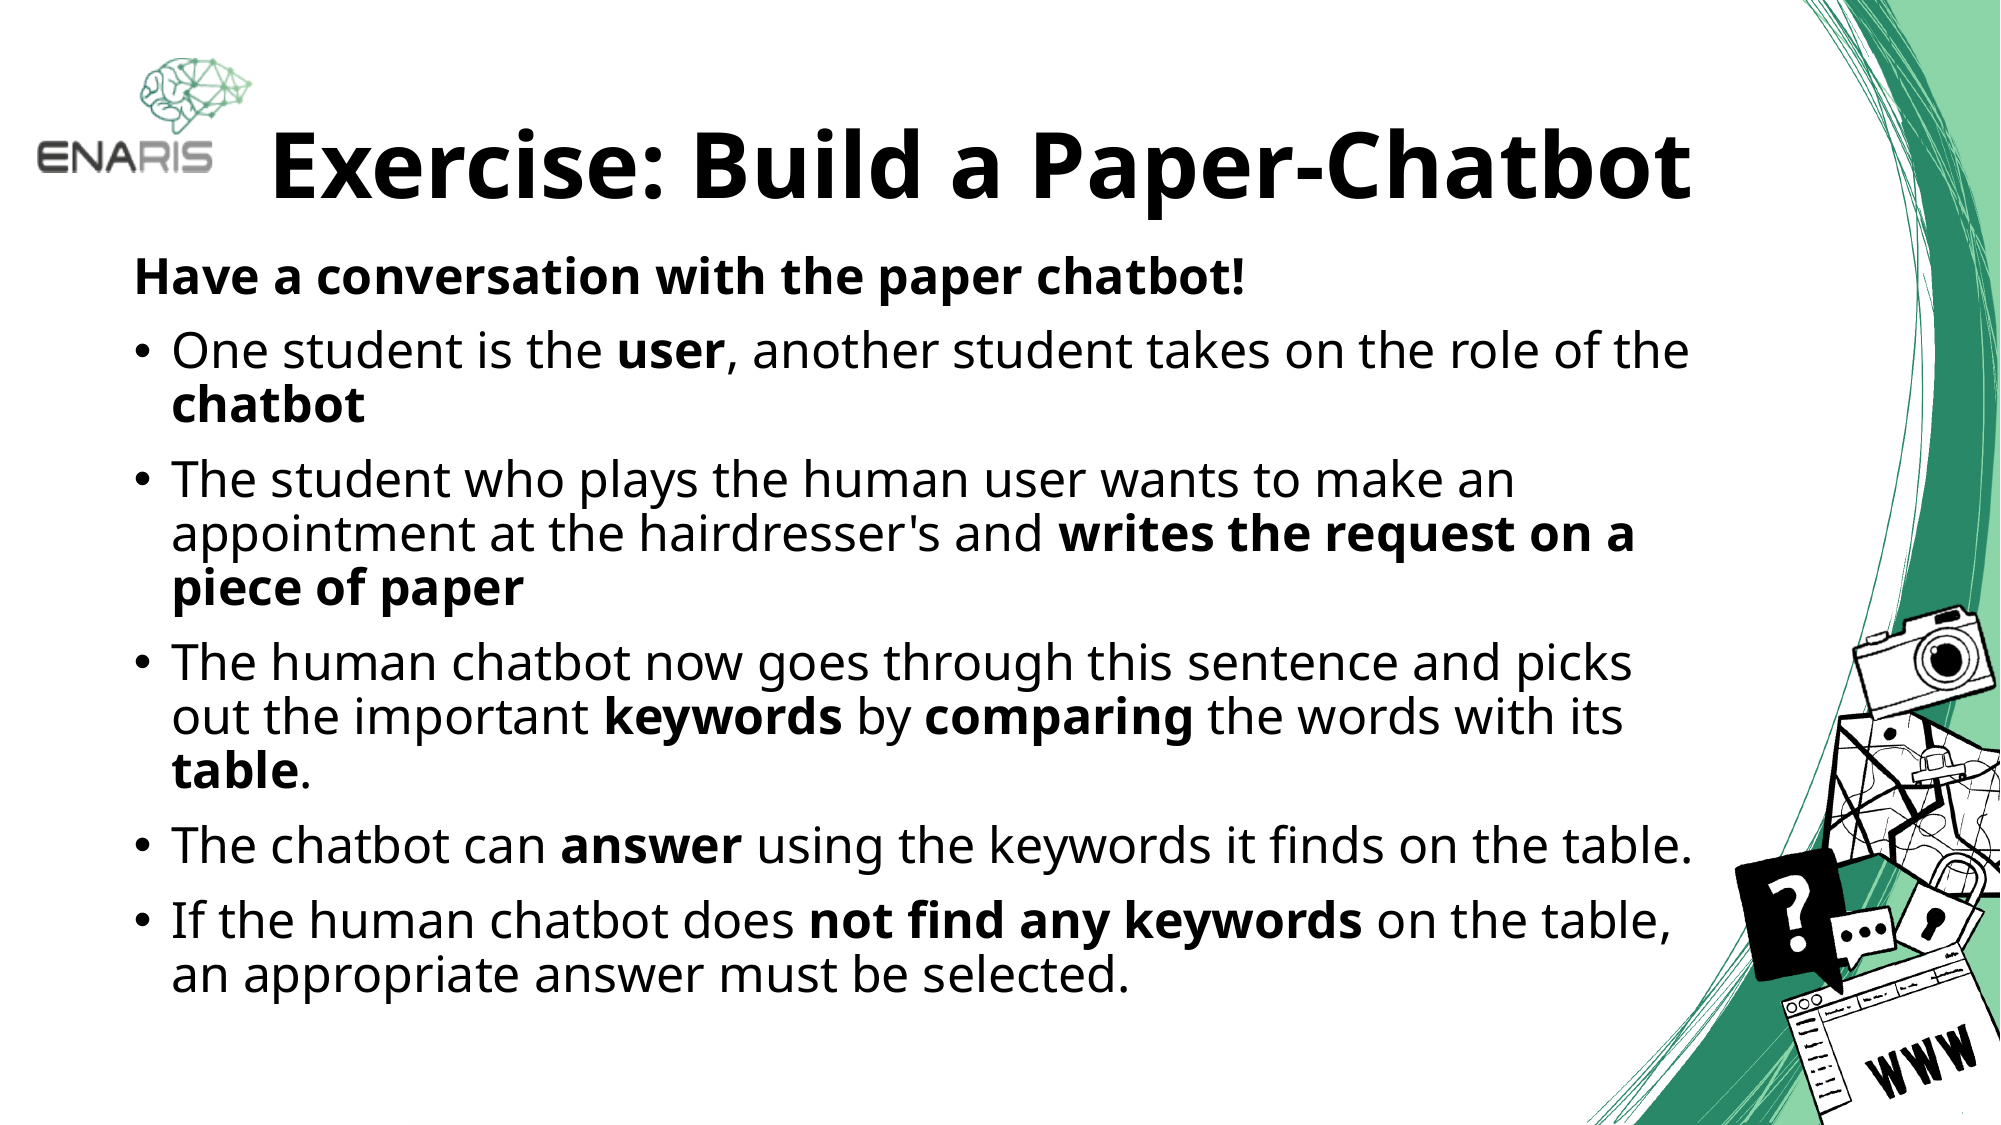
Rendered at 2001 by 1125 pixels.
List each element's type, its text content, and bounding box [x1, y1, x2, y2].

list Have a conversation with the paper chatbot! One student is the user, another student takes on the role of the chatbot The student who plays the human user wants to make an appointment at the hairdresser's and writes the request on a piece of paper The human chatbot now goes through this sentence and picks out the important keywords by comparing the words with its table. The chatbot can answer using the keywords it finds on the table. If the human chatbot does not find any keywords on the table, an appropriate answer must be selected. [118, 243, 1728, 1097]
picture [37, 58, 254, 173]
picture [408, 0, 2000, 1125]
title Exercise: Build a Paper-Chatbot [253, 59, 1863, 278]
